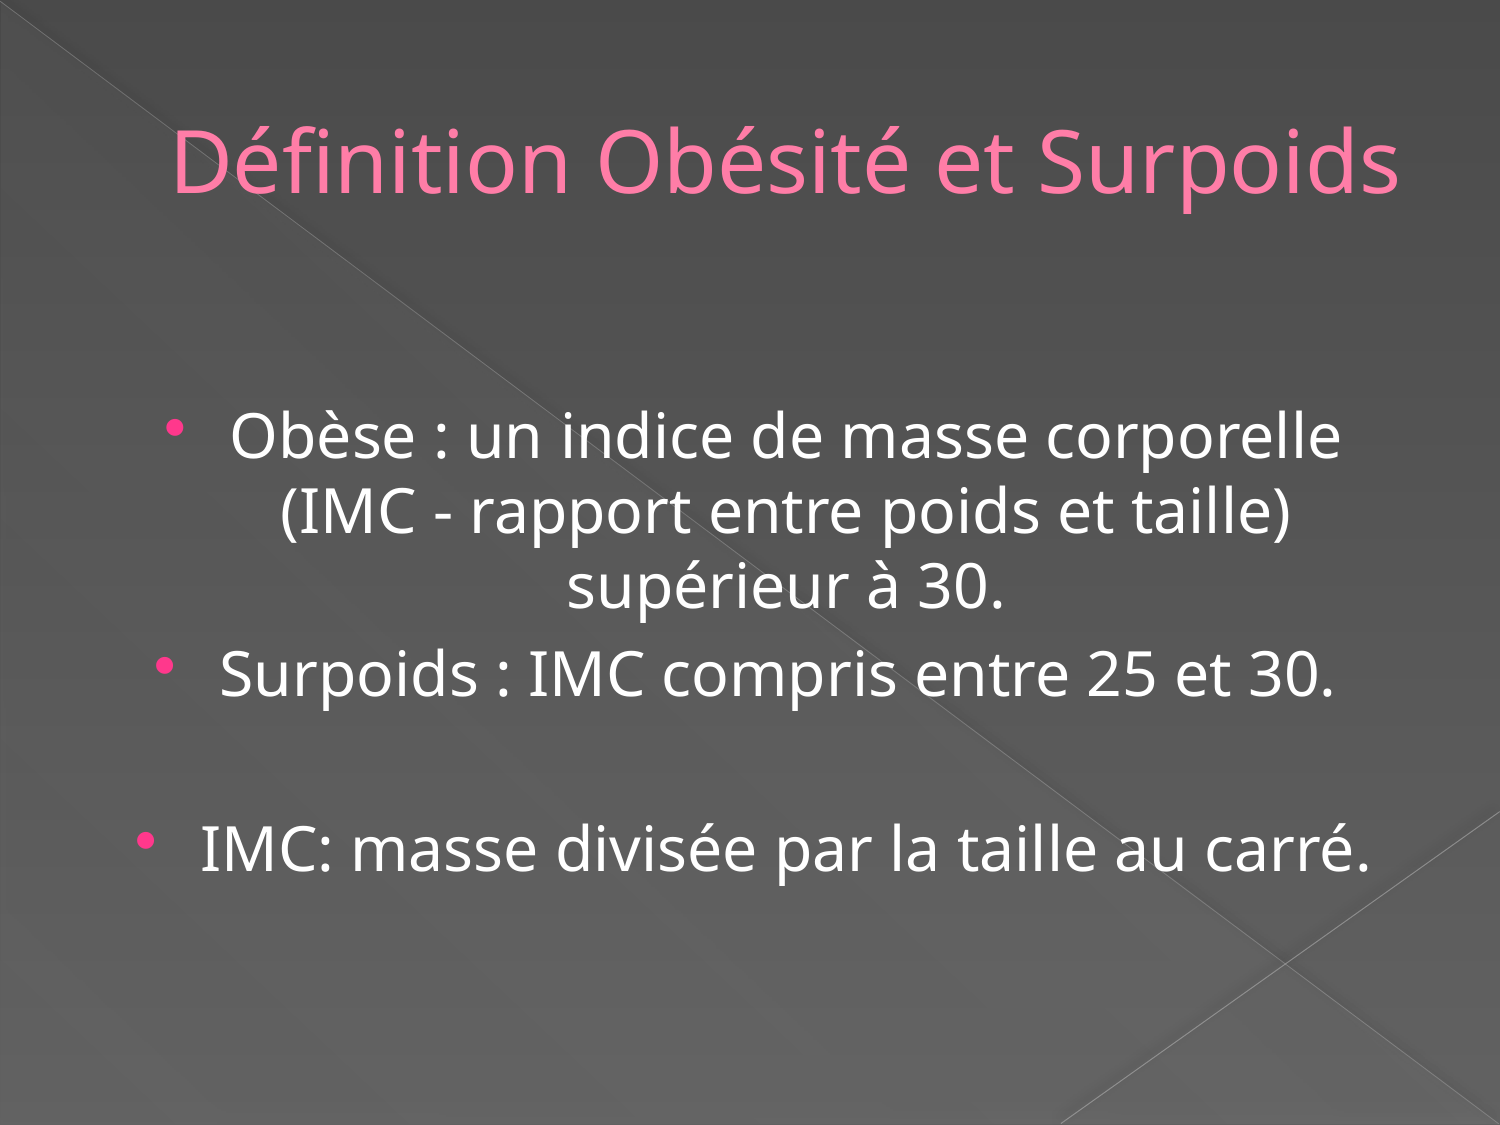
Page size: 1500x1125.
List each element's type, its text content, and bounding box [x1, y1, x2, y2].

title Définition Obésité et Surpoids [75, 43, 1425, 274]
list Obèse : un indice de masse corporelle (IMC - rapport entre poids et taille) supérieur à 30. Surpoids : IMC compris entre 25 et 30. IMC: masse divisée par la taille au carré. [75, 308, 1425, 1059]
